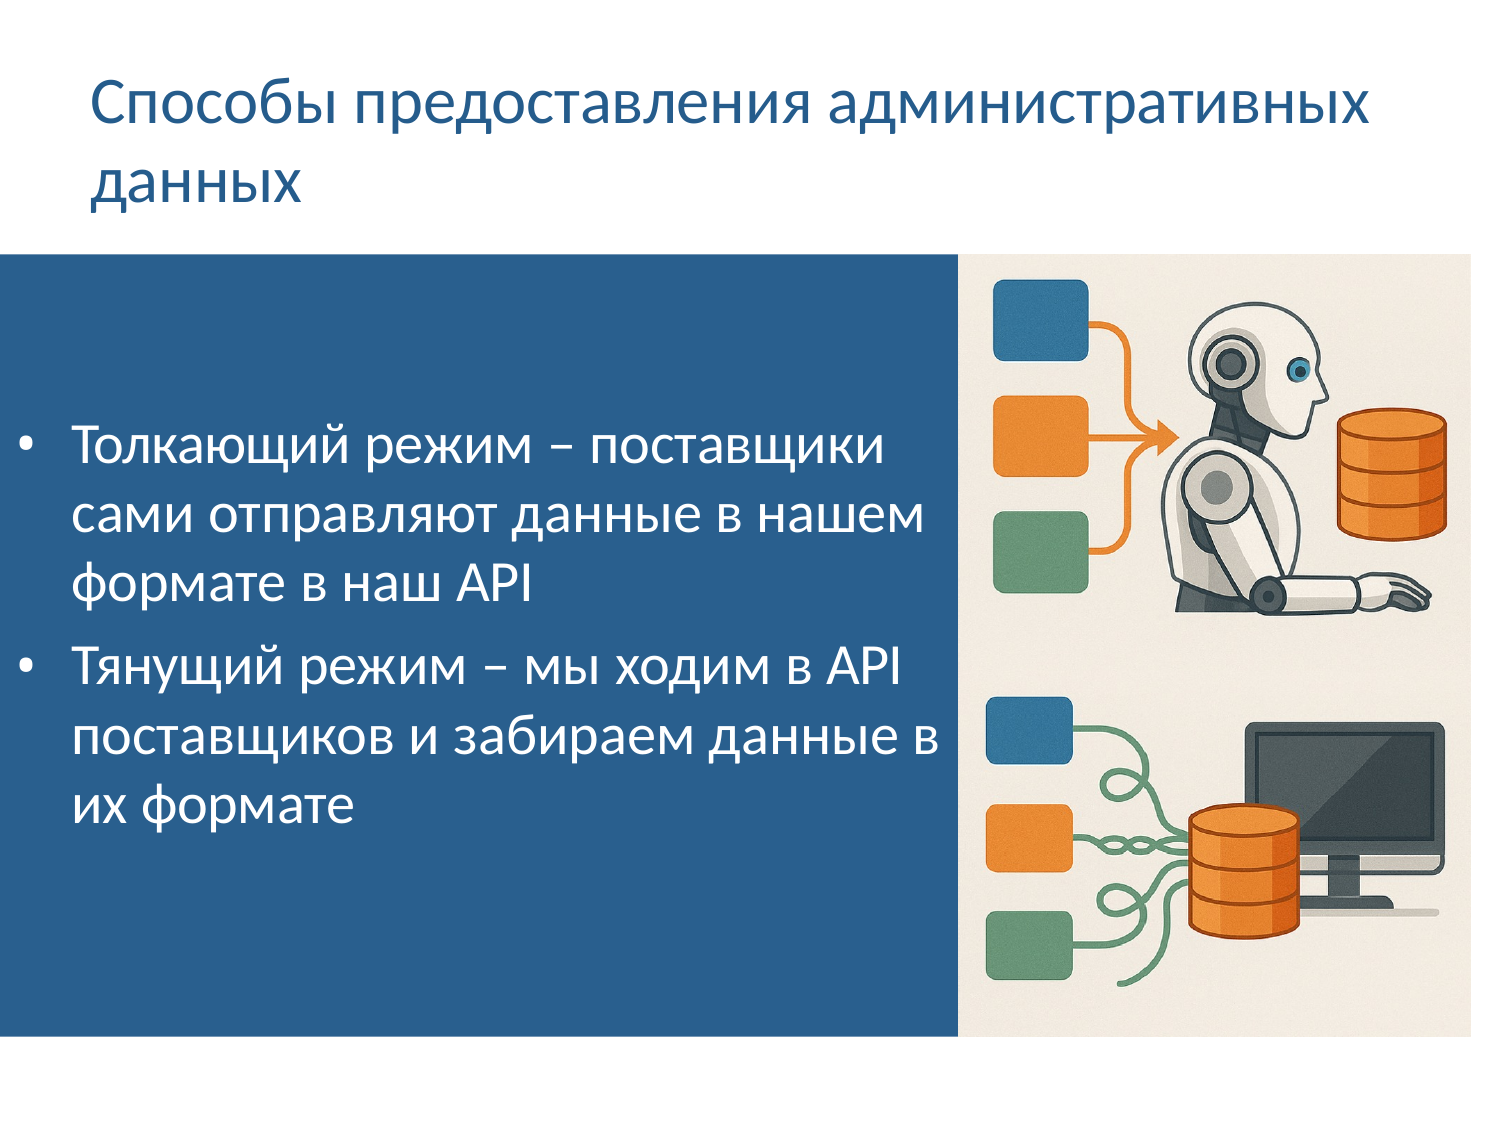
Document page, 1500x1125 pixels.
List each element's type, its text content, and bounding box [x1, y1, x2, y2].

text_box Толкающий режим – поставщики сами отправляют данные в нашем формате в наш API Тянущий режим – мы ходим в API поставщиков и забираем данные в их формате [12, 405, 943, 838]
picture [958, 254, 1471, 1037]
text_box [0, 254, 956, 1037]
title Способы предоставления административных данных [87, 52, 1378, 246]
